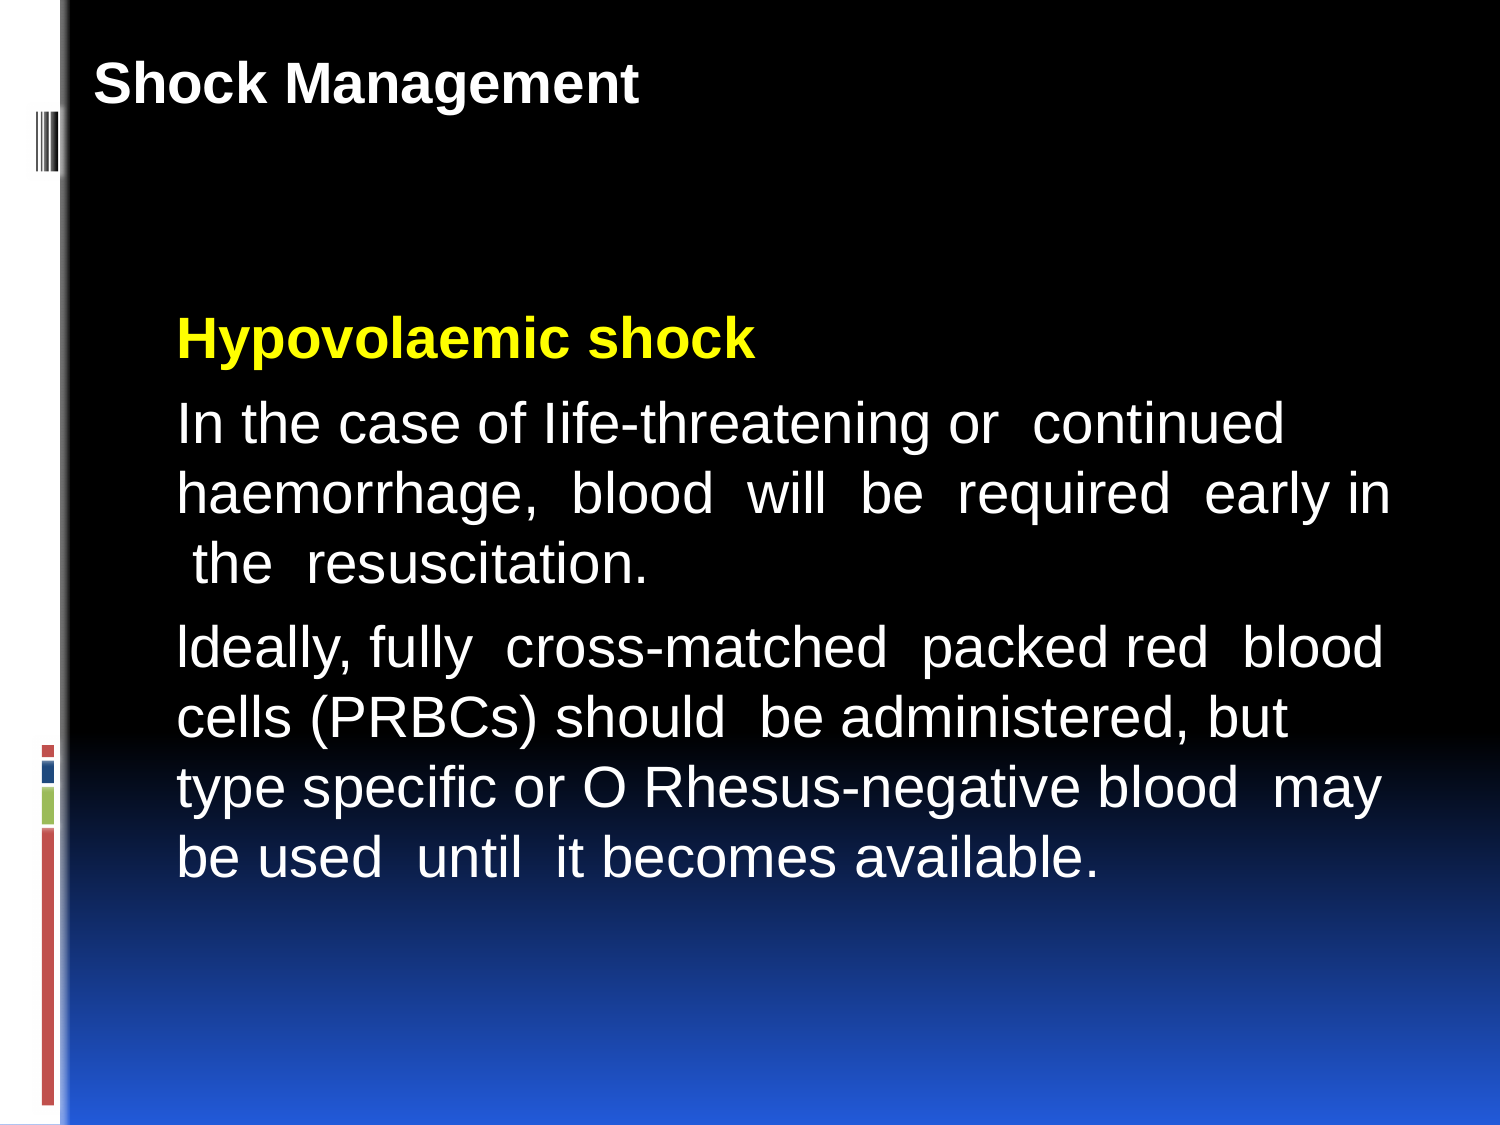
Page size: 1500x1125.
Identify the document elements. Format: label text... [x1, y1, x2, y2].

list Hypovolaemic shock In the case of Iife-threatening or continued haemorrhage, blood will be required early in the resuscitation. ldeally, fully cross-matched packed red blood cells (PRBCs) should be administered, but type­ specific or O Rhesus-negative blood may be used until it becomes available. [149, 292, 1426, 1043]
text_box Shock Management [78, 37, 656, 123]
